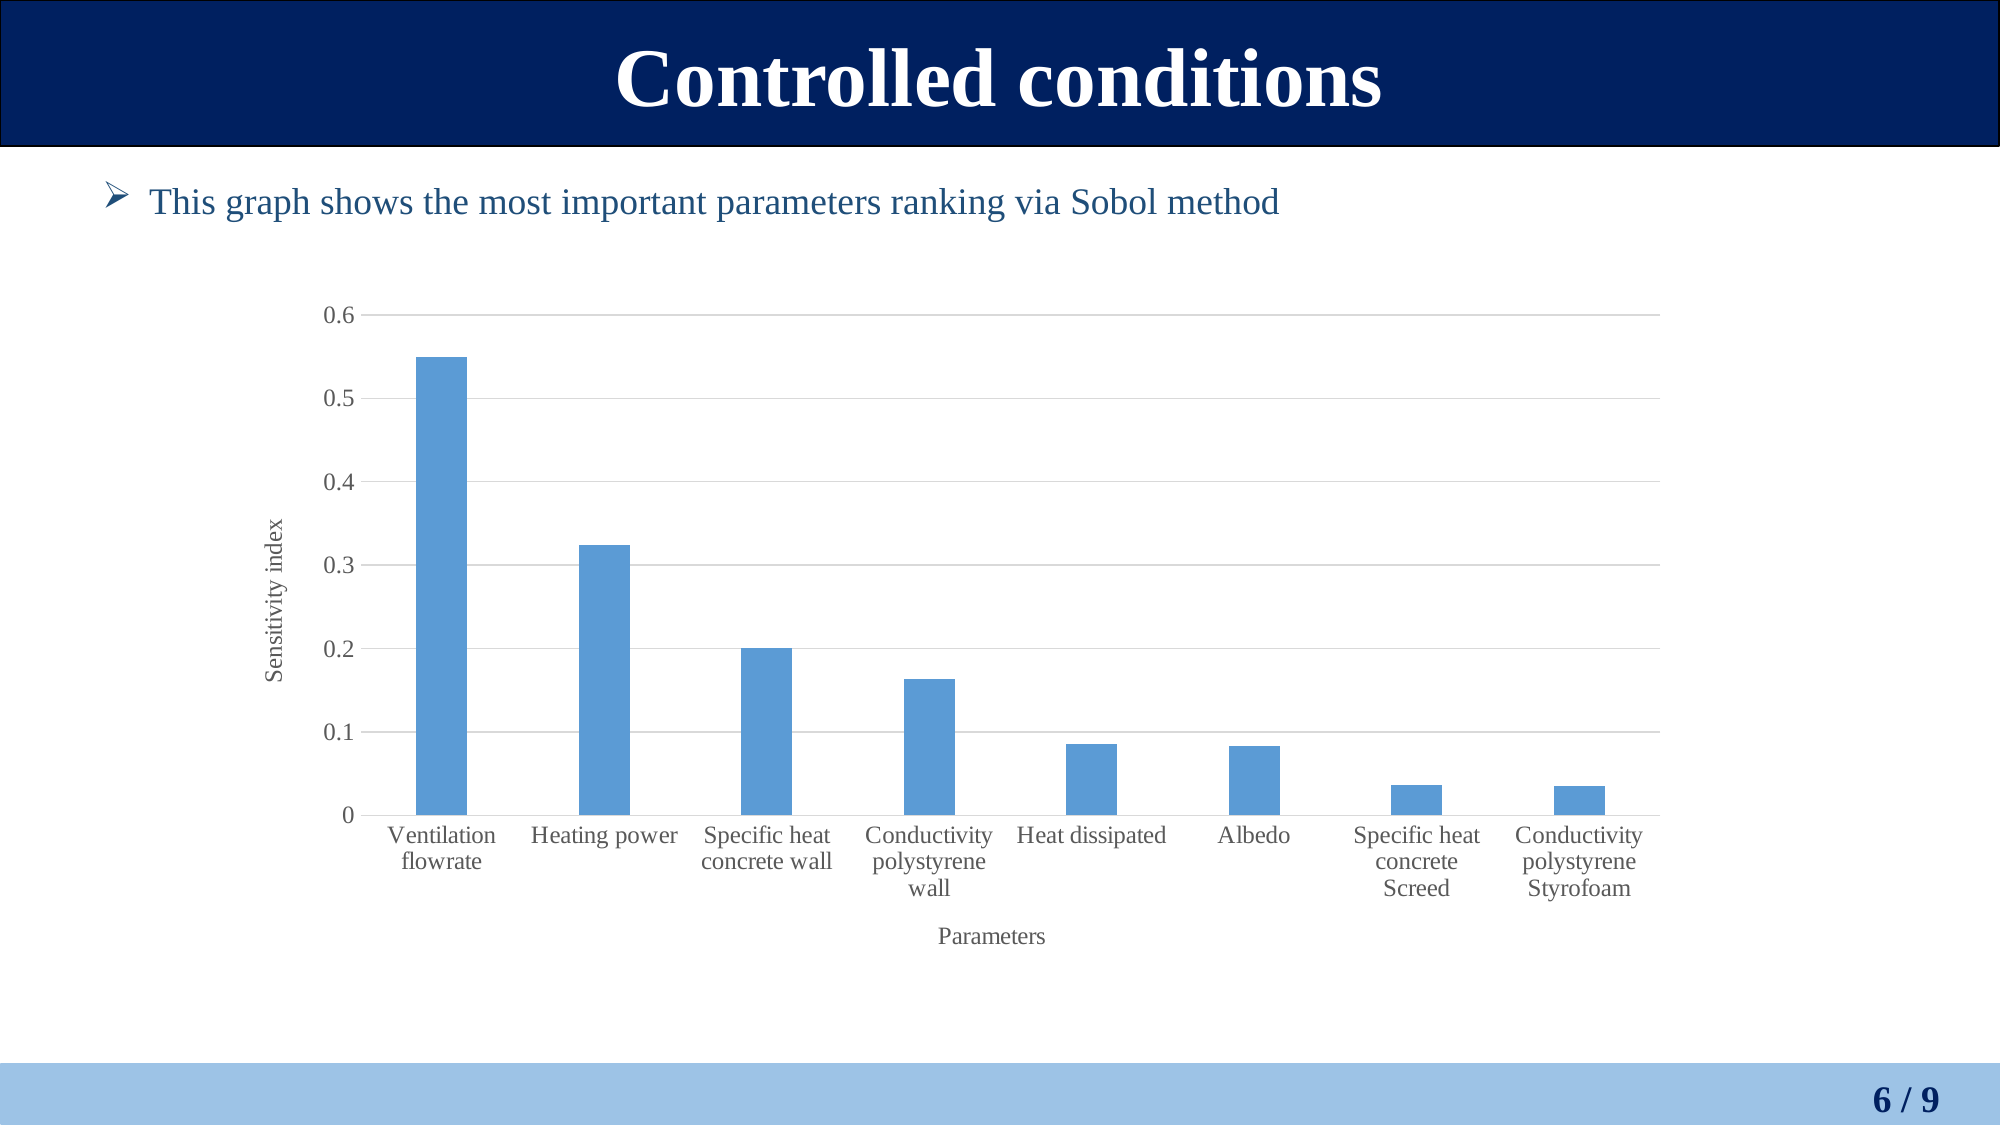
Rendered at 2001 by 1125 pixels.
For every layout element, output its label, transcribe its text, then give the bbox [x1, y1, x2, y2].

text_box This graph shows the most important parameters ranking via Sobol method [87, 169, 1297, 230]
text_box 6 / 9 [1858, 1067, 2000, 1125]
chart [225, 287, 1690, 982]
text_box Controlled conditions [0, 0, 1999, 147]
text_box [0, 1063, 2000, 1125]
